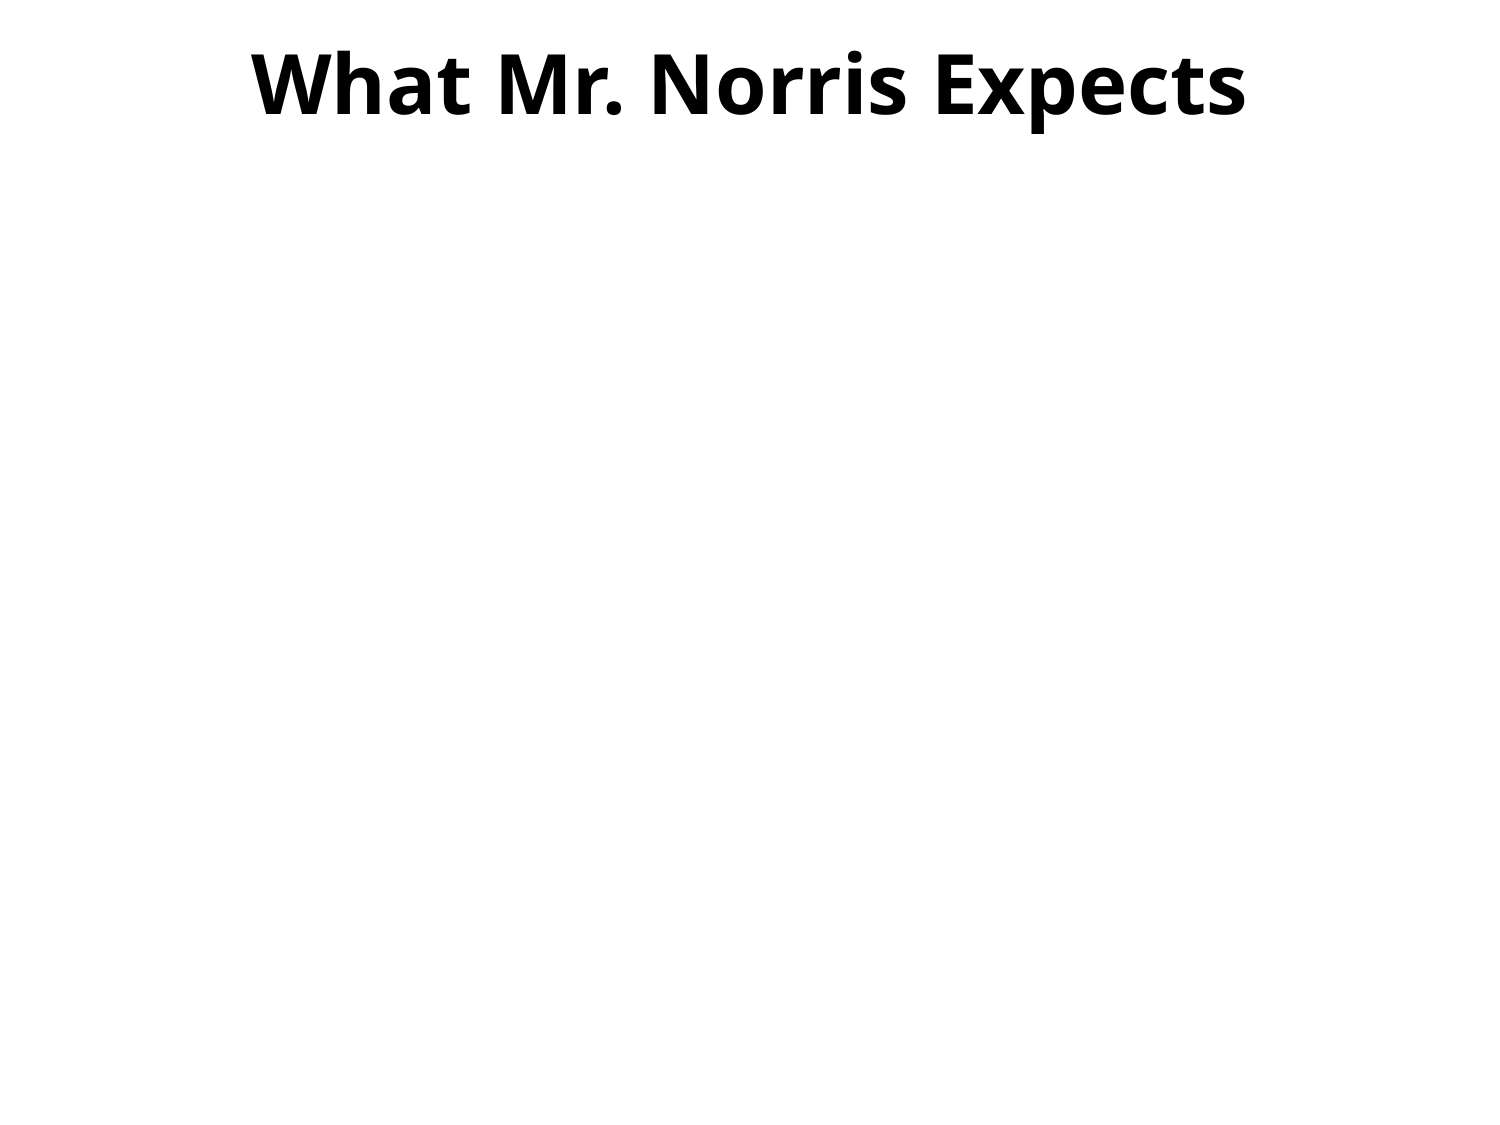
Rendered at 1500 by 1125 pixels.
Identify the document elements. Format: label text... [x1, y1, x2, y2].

text_box What Mr. Norris Expects [0, 23, 1500, 139]
